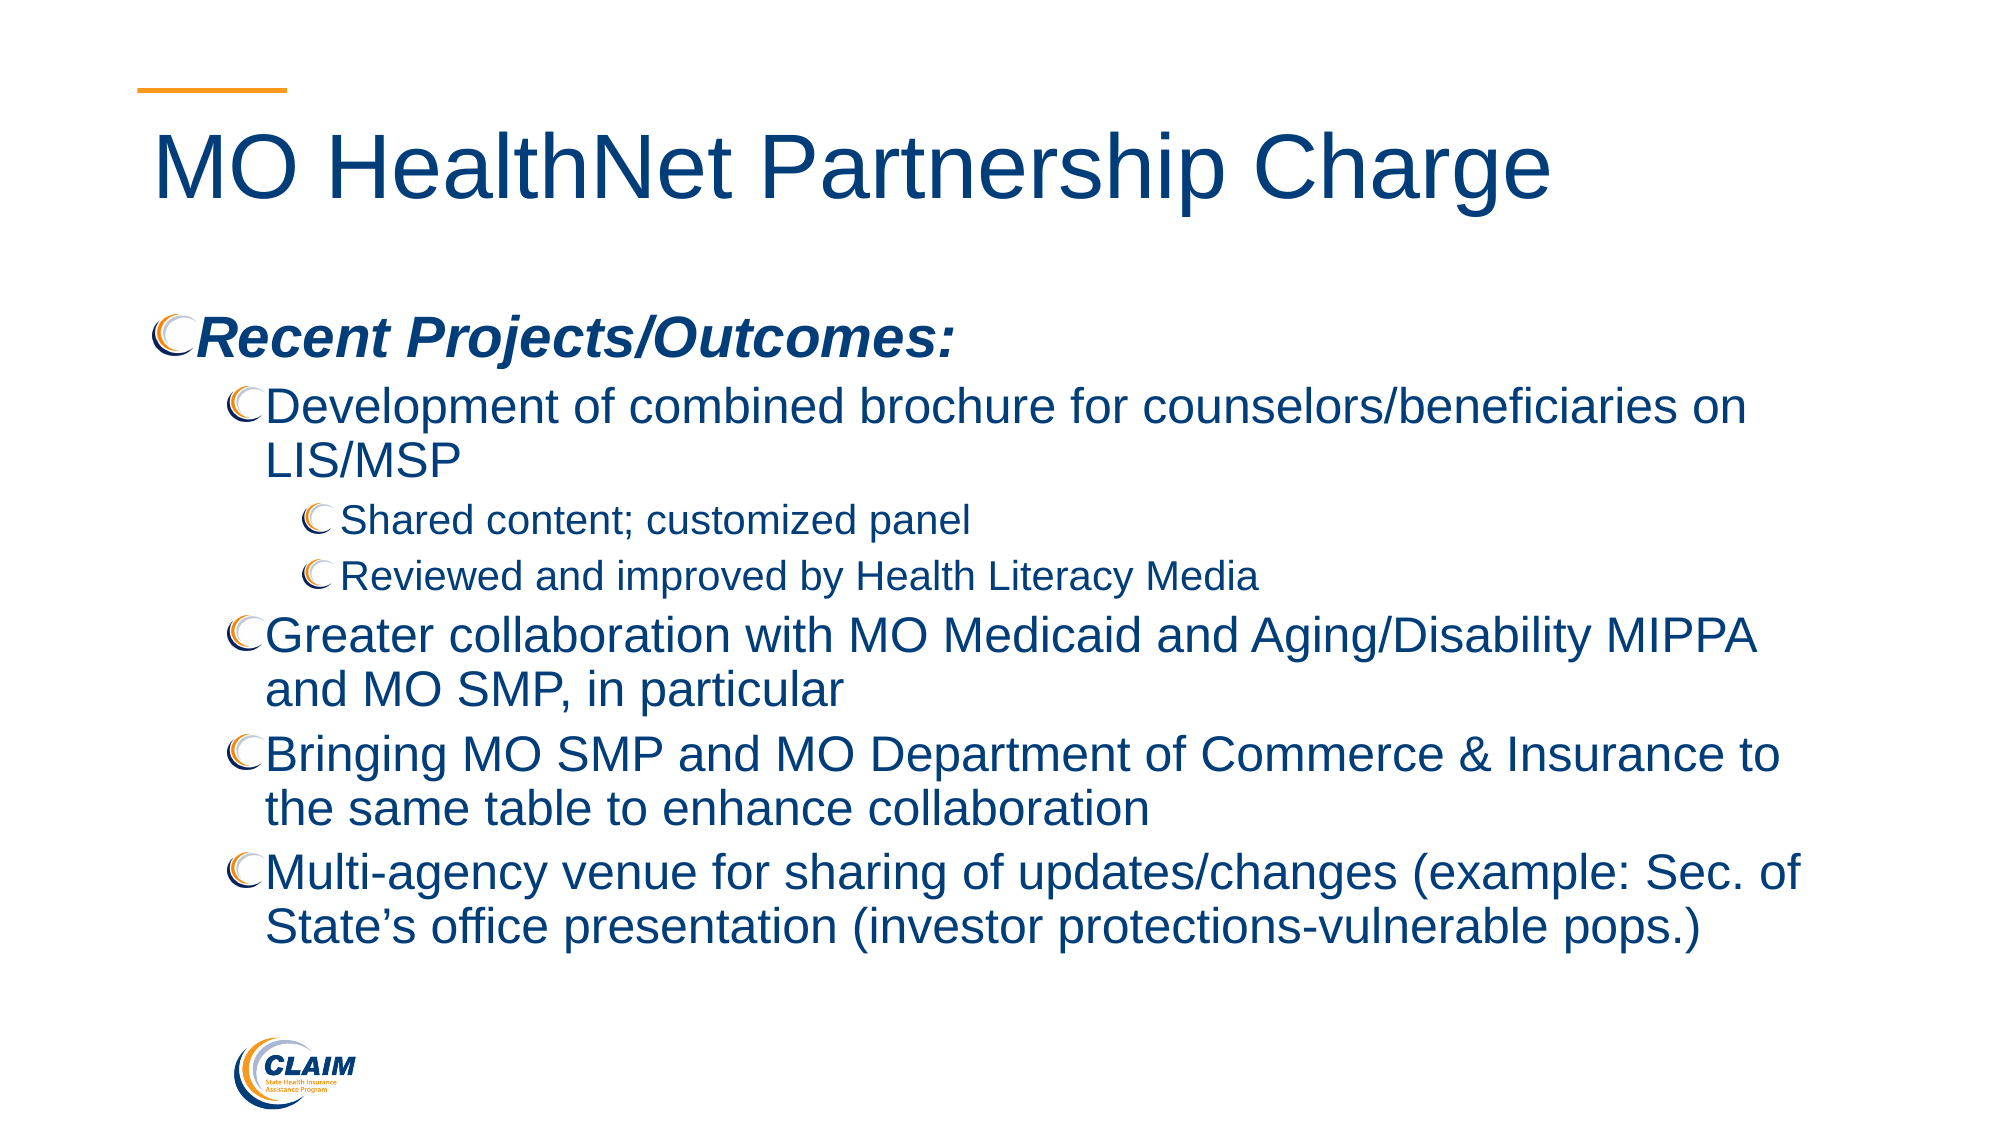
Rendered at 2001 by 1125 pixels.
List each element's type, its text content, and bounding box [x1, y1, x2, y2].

list Recent Projects/Outcomes: Development of combined brochure for counselors/beneficiaries on LIS/MSP Shared content; customized panel Reviewed and improved by Health Literacy Media Greater collaboration with MO Medicaid and Aging/Disability MIPPA and MO SMP, in particular Bringing MO SMP and MO Department of Commerce & Insurance to the same table to enhance collaboration Multi-agency venue for sharing of updates/changes (example: Sec. of State’s office presentation (investor protections-vulnerable pops.) [137, 299, 1863, 1014]
picture [302, 559, 334, 589]
picture [152, 314, 197, 356]
title MO HealthNet Partnership Charge [137, 59, 1863, 278]
picture [208, 1016, 377, 1125]
picture [227, 734, 265, 770]
picture [302, 503, 334, 534]
picture [227, 852, 265, 888]
picture [227, 386, 265, 422]
picture [227, 615, 265, 651]
